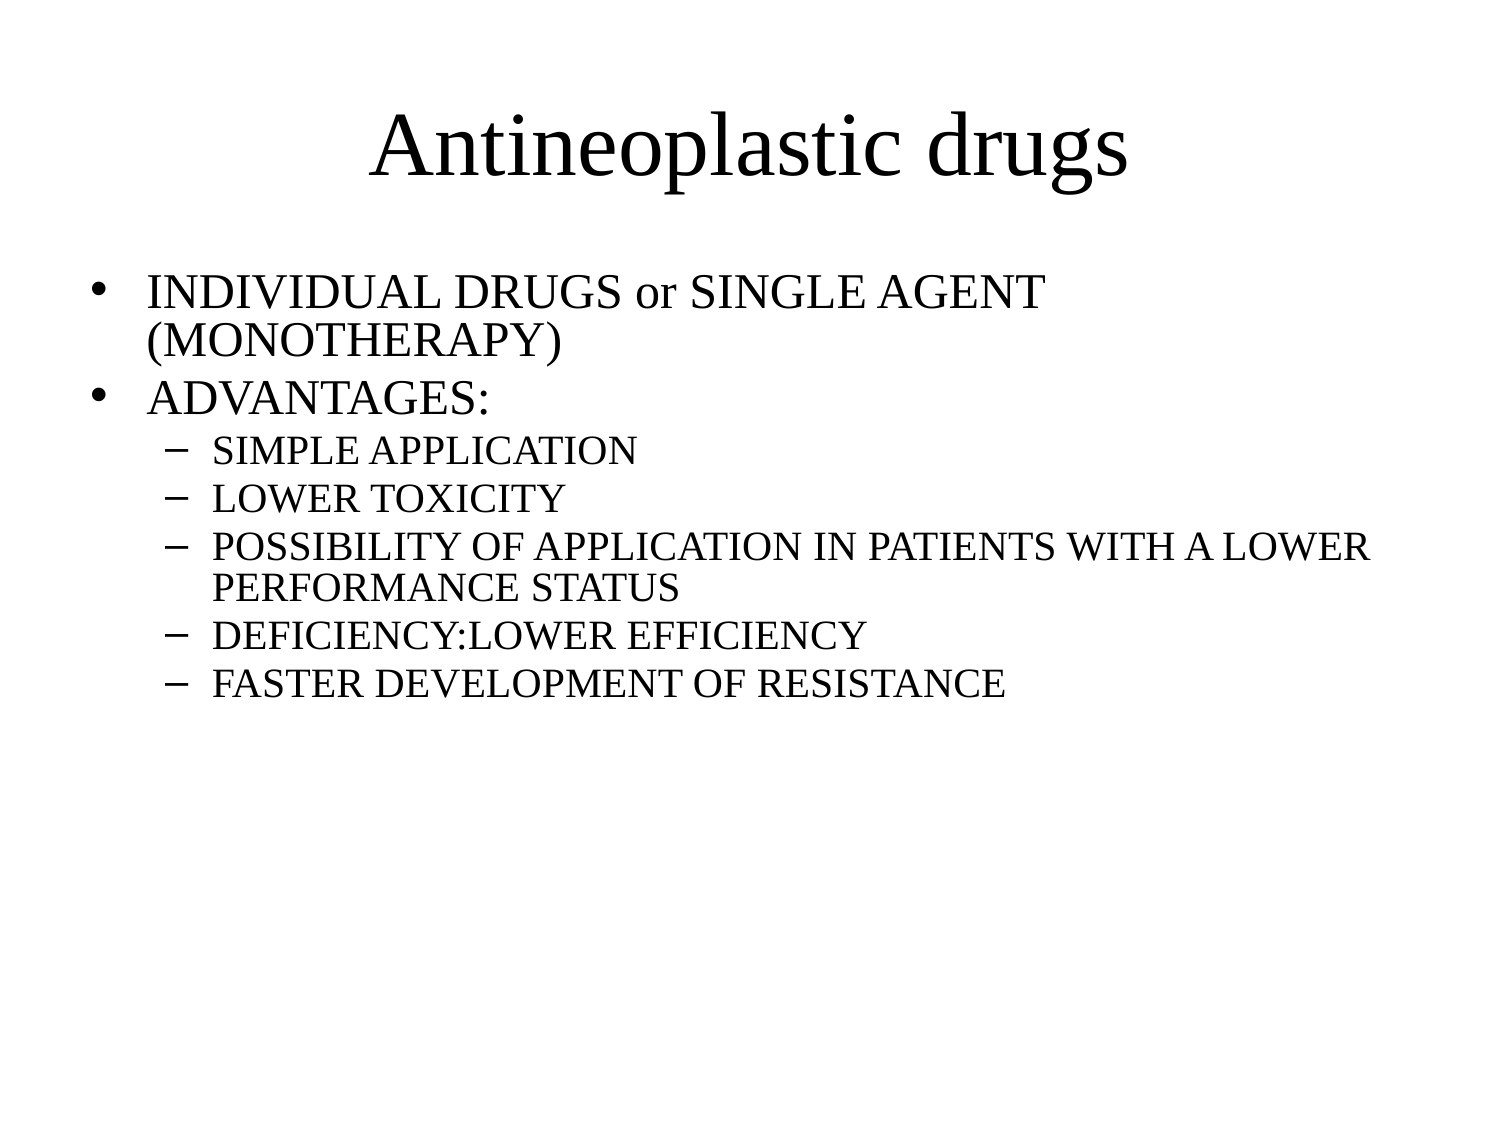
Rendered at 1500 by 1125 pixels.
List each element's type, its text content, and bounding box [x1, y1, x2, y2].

list INDIVIDUAL DRUGS or SINGLE AGENT (MONOTHERAPY) ADVANTAGES: SIMPLE APPLICATION LOWER TOXICITY POSSIBILITY OF APPLICATION IN PATIENTS WITH A LOWER PERFORMANCE STATUS DEFICIENCY:LOWER EFFICIENCY FASTER DEVELOPMENT OF RESISTANCE [75, 262, 1425, 1005]
title Antineoplastic drugs [75, 45, 1425, 233]
